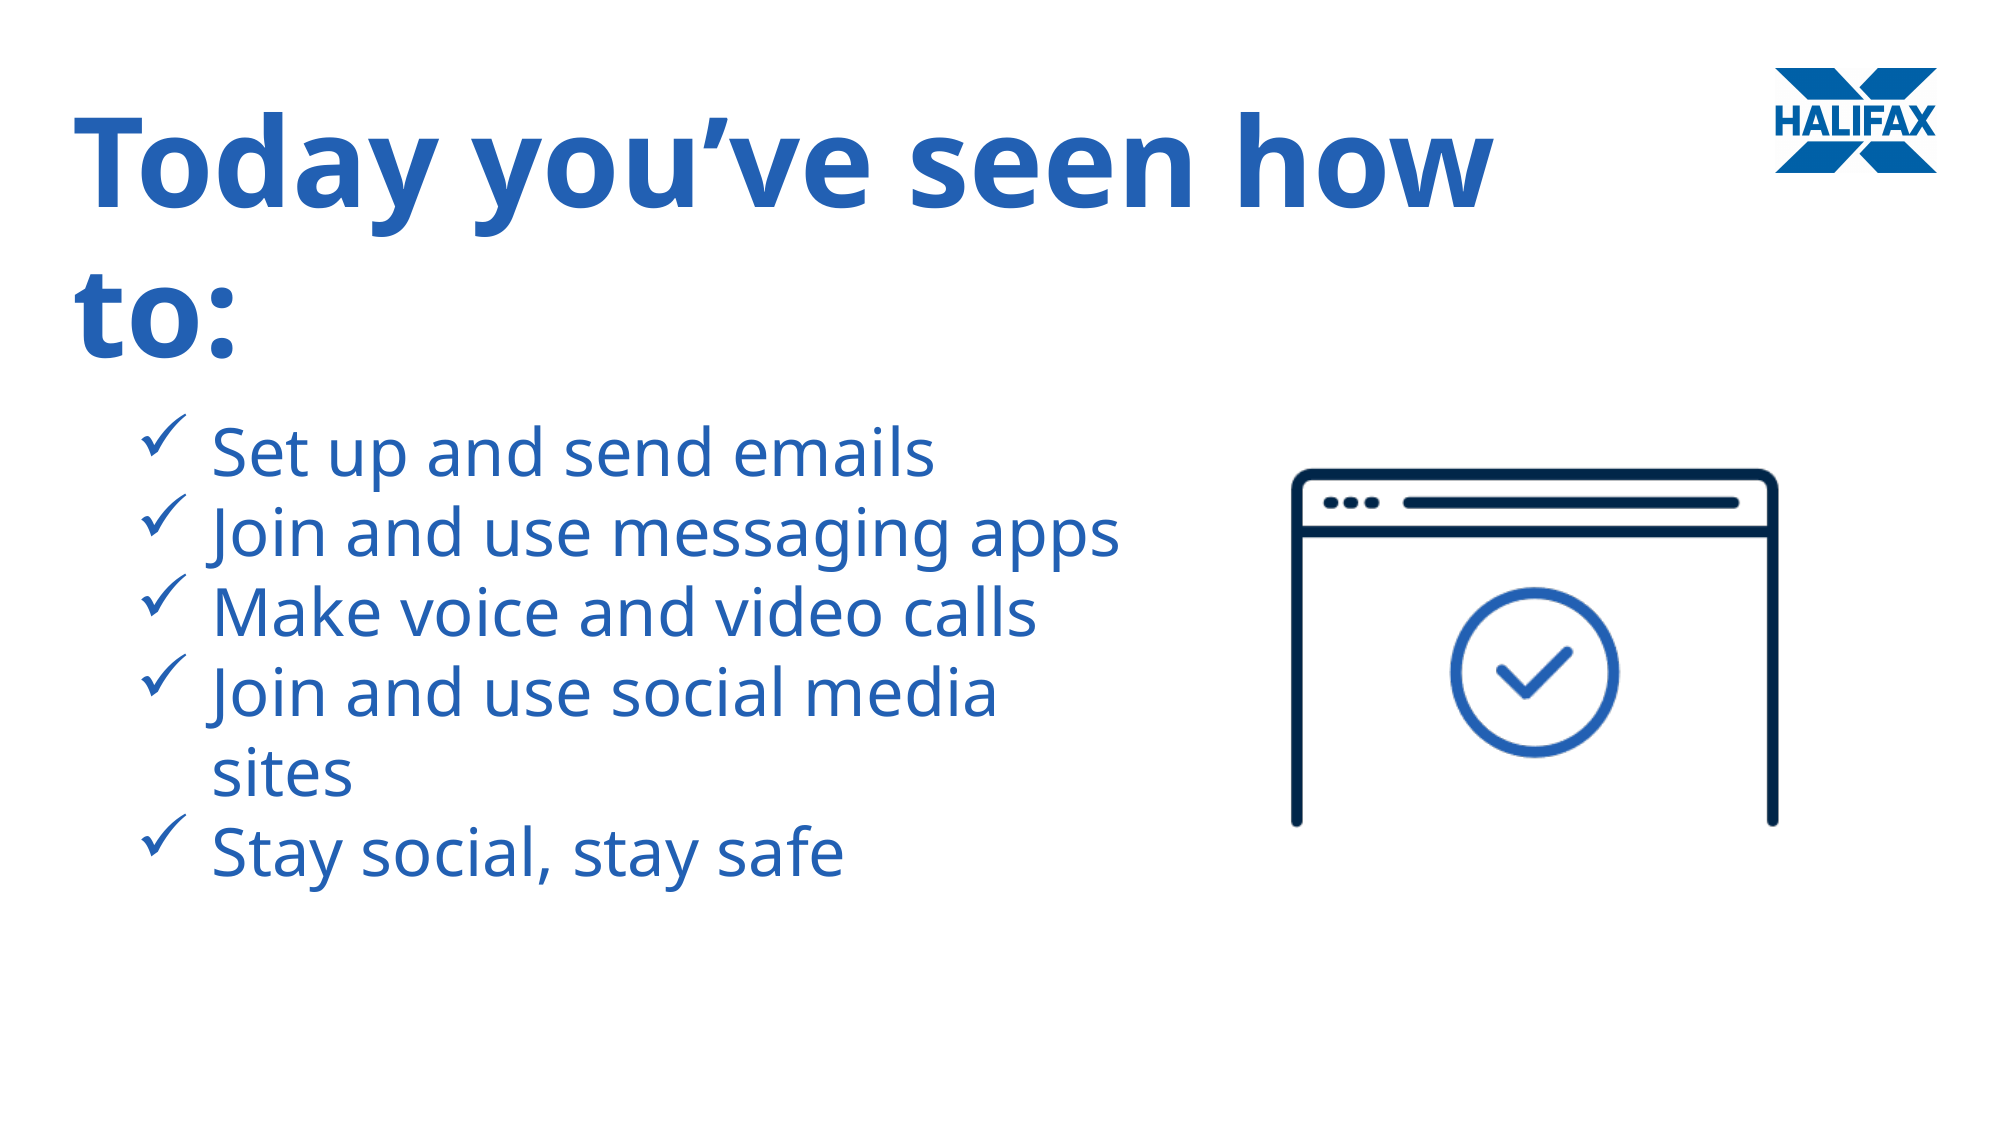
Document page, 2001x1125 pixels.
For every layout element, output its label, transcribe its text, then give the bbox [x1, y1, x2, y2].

list Today you’ve seen how to: [57, 75, 1515, 221]
list Set up and send emails Join and use messaging apps Make voice and video calls Join and use social media sites Stay social, stay safe [121, 328, 1170, 972]
picture [1214, 327, 1856, 972]
picture [1775, 68, 1937, 173]
